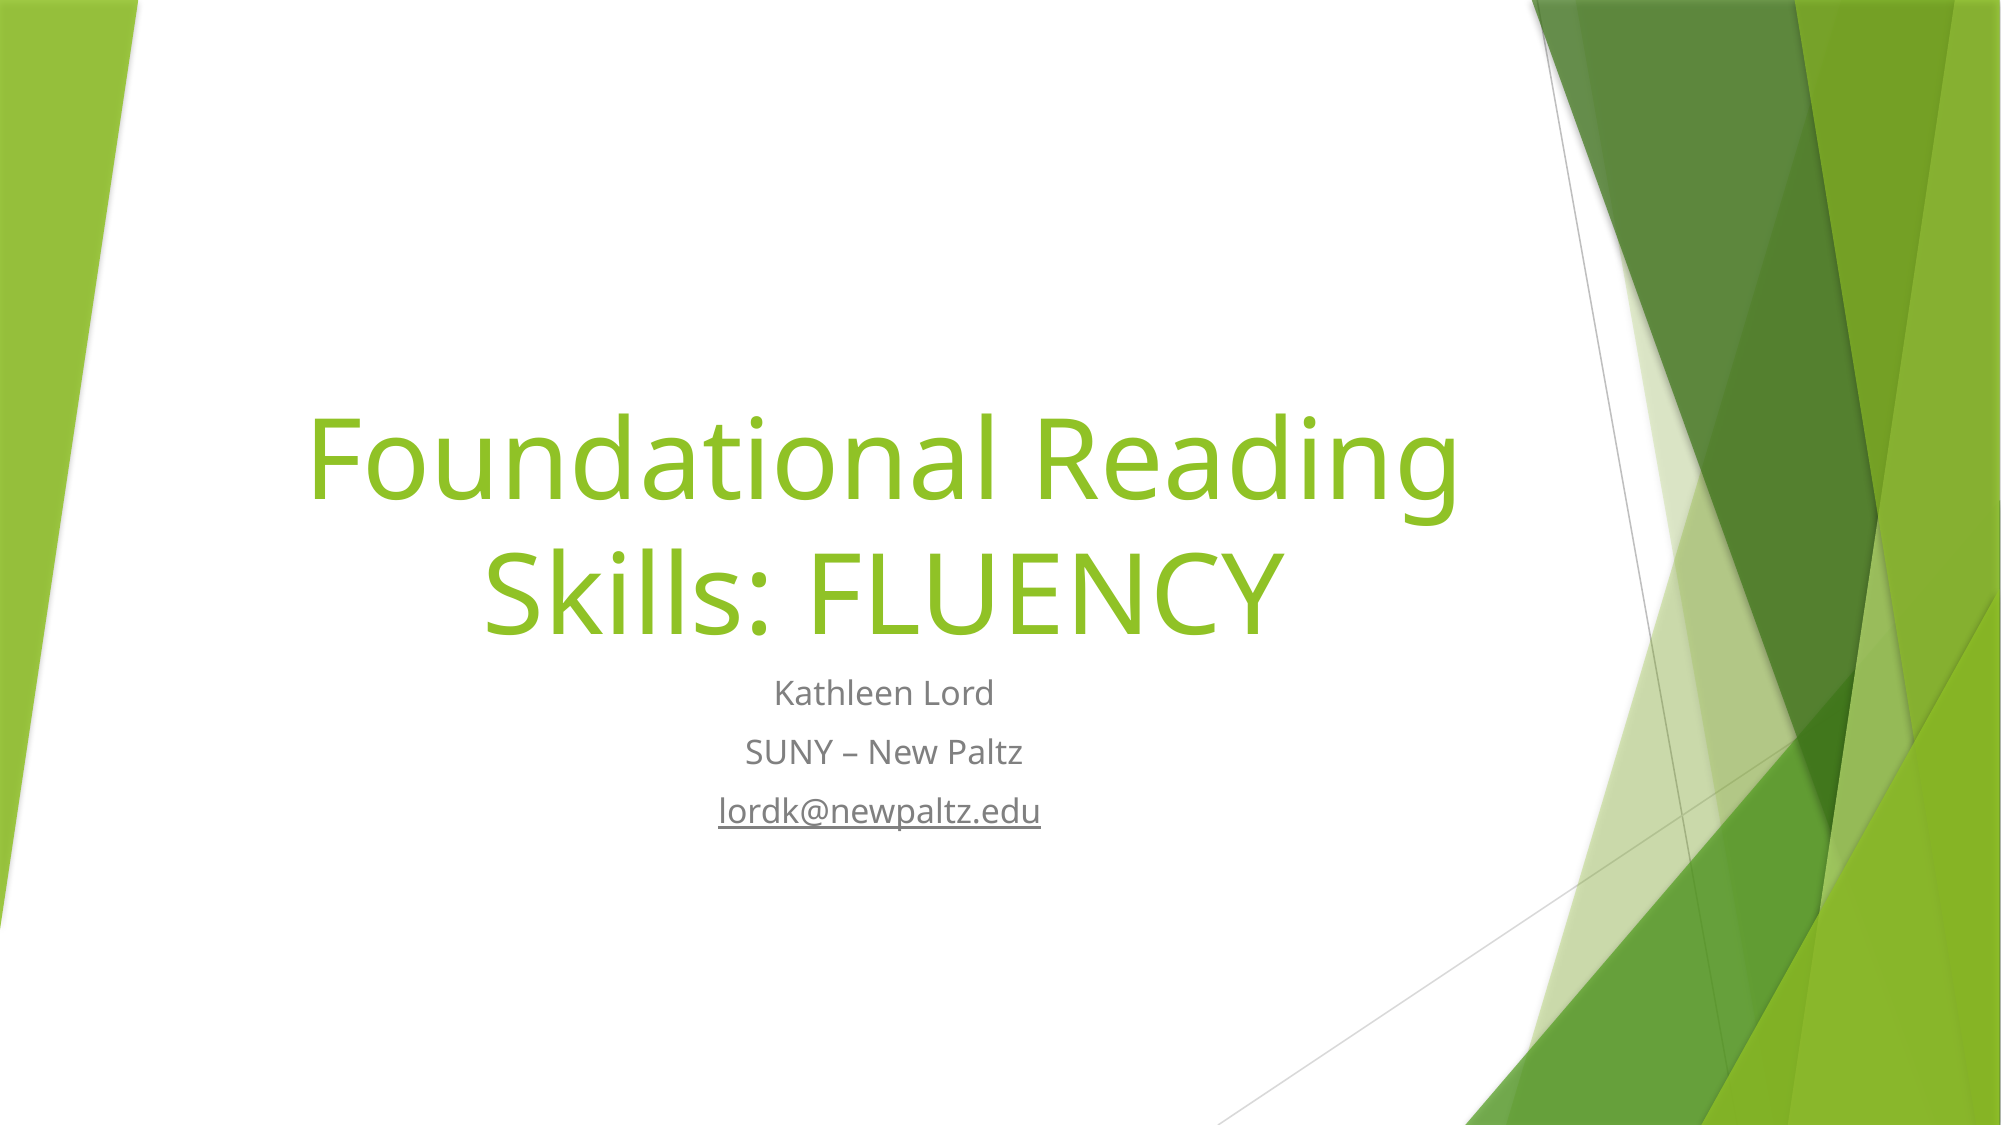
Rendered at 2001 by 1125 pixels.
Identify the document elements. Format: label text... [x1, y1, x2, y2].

title Foundational Reading Skills: FLUENCY [247, 394, 1522, 664]
subtitle Kathleen Lord SUNY – New Paltz lordk@newpaltz.edu [247, 664, 1522, 845]
